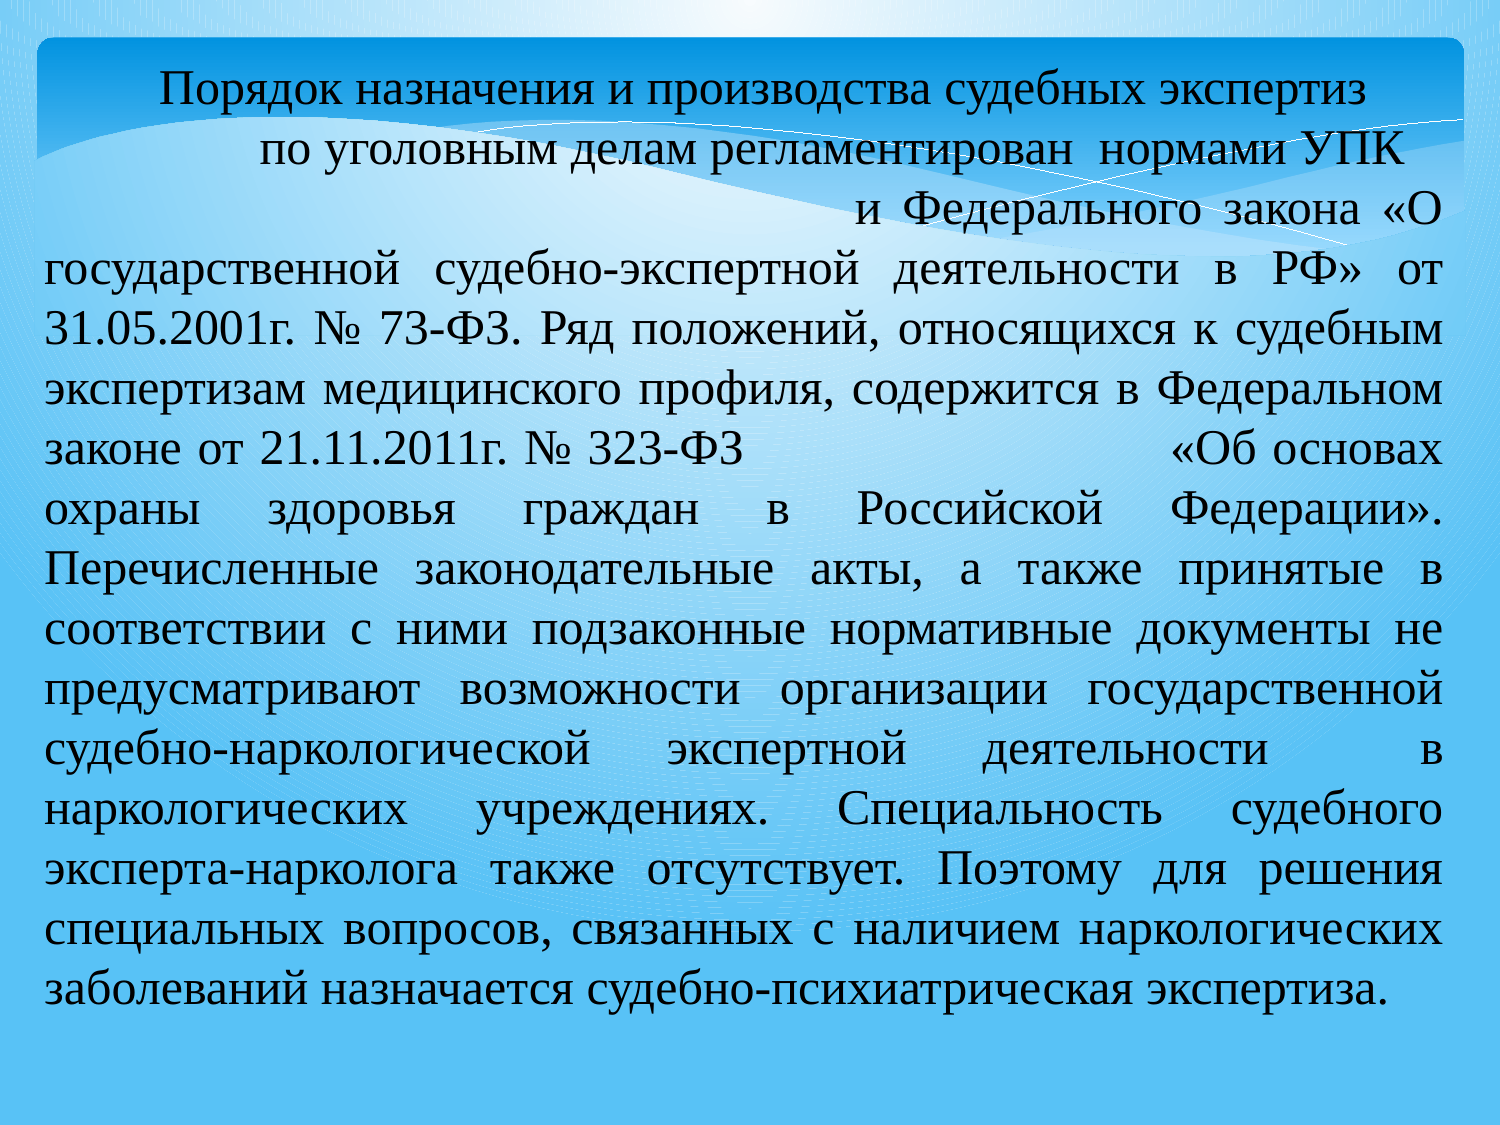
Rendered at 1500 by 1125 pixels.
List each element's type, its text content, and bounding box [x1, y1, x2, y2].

text_box Порядок назначения и производства судебных экспертиз по уголовным делам регламентирован нормами УПК и Федерального закона «О государственной судебно-экспертной деятельности в РФ» от 31.05.2001г. № 73-ФЗ. Ряд положений, относящихся к судебным экспертизам медицинского профиля, содержится в Федеральном законе от 21.11.2011г. № 323-ФЗ «Об основах охраны здоровья граждан в Российской Федерации». Перечисленные законодательные акты, а также принятые в соответствии с ними подзаконные нормативные документы не предусматривают возможности организации государственной судебно-наркологической экспертной деятельности в наркологических учреждениях. Специальность судебного эксперта-нарколога также отсутствует. Поэтому для решения специальных вопросов, связанных с наличием наркологических заболеваний назначается судебно-психиатрическая экспертиза. [29, 47, 1459, 1023]
